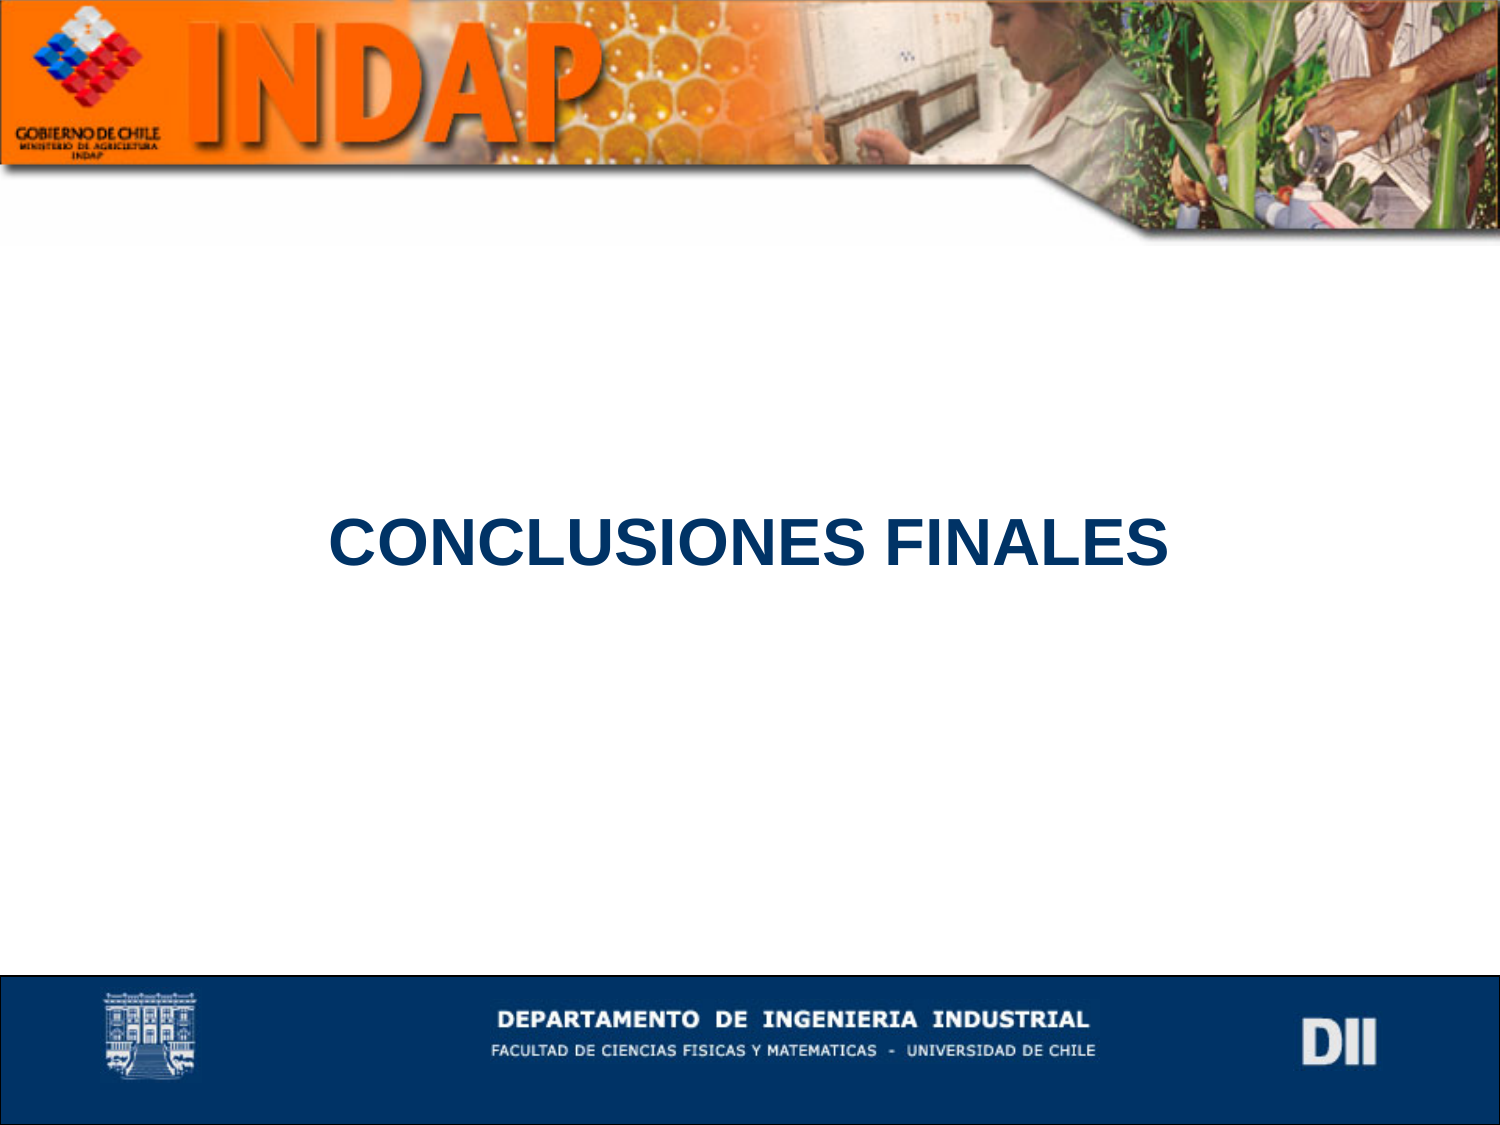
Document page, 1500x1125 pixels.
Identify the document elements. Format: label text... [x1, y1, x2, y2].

picture [1293, 1011, 1383, 1071]
picture [0, 0, 1500, 246]
picture [100, 987, 202, 1083]
title CONCLUSIONES FINALES [52, 290, 1448, 788]
picture [490, 999, 1100, 1064]
